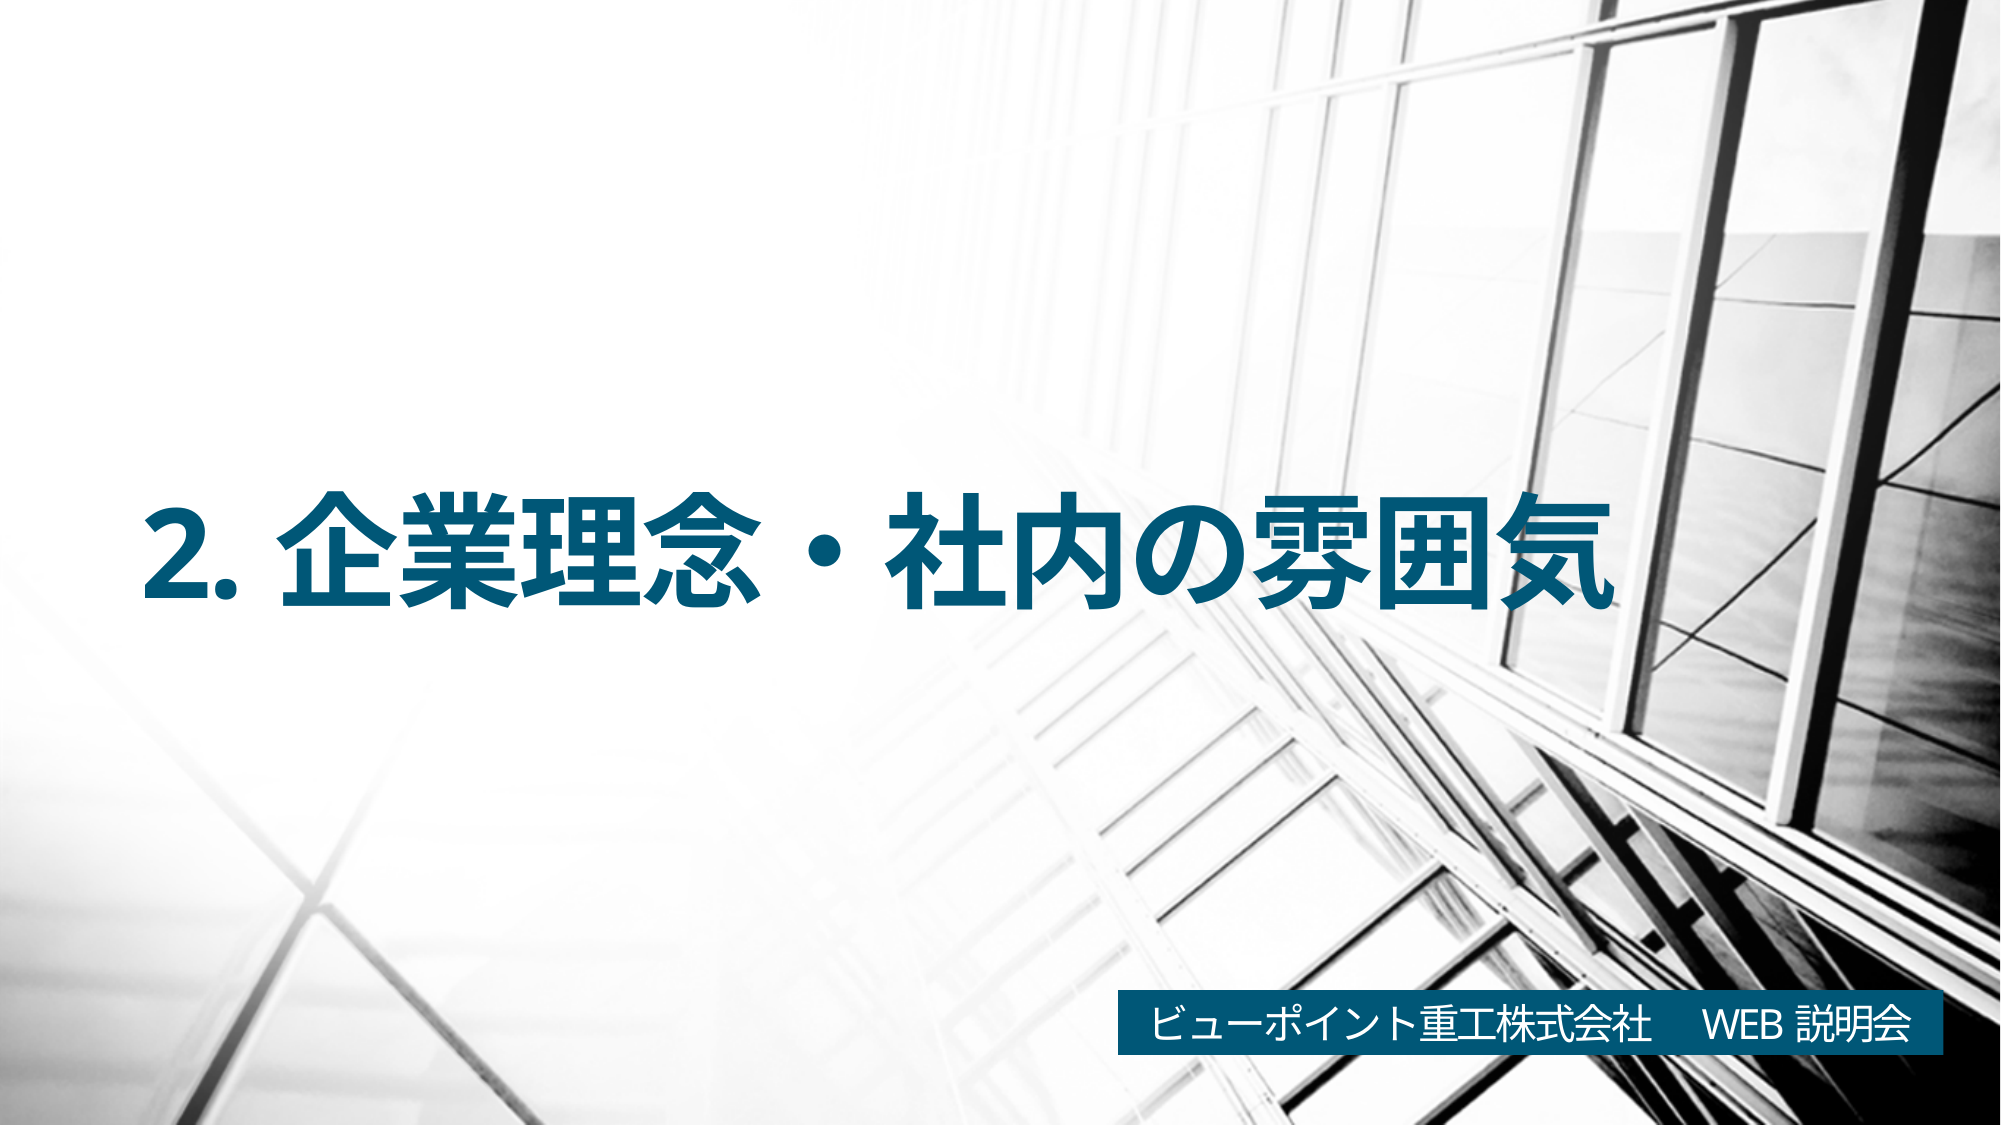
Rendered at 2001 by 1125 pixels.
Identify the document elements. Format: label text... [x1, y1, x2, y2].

subtitle ビューポイント重工株式会社 WEB説明会 [1118, 990, 1944, 1055]
picture [0, 0, 2001, 1125]
title 2.企業理念・社内の雰囲気 [125, 354, 1916, 770]
